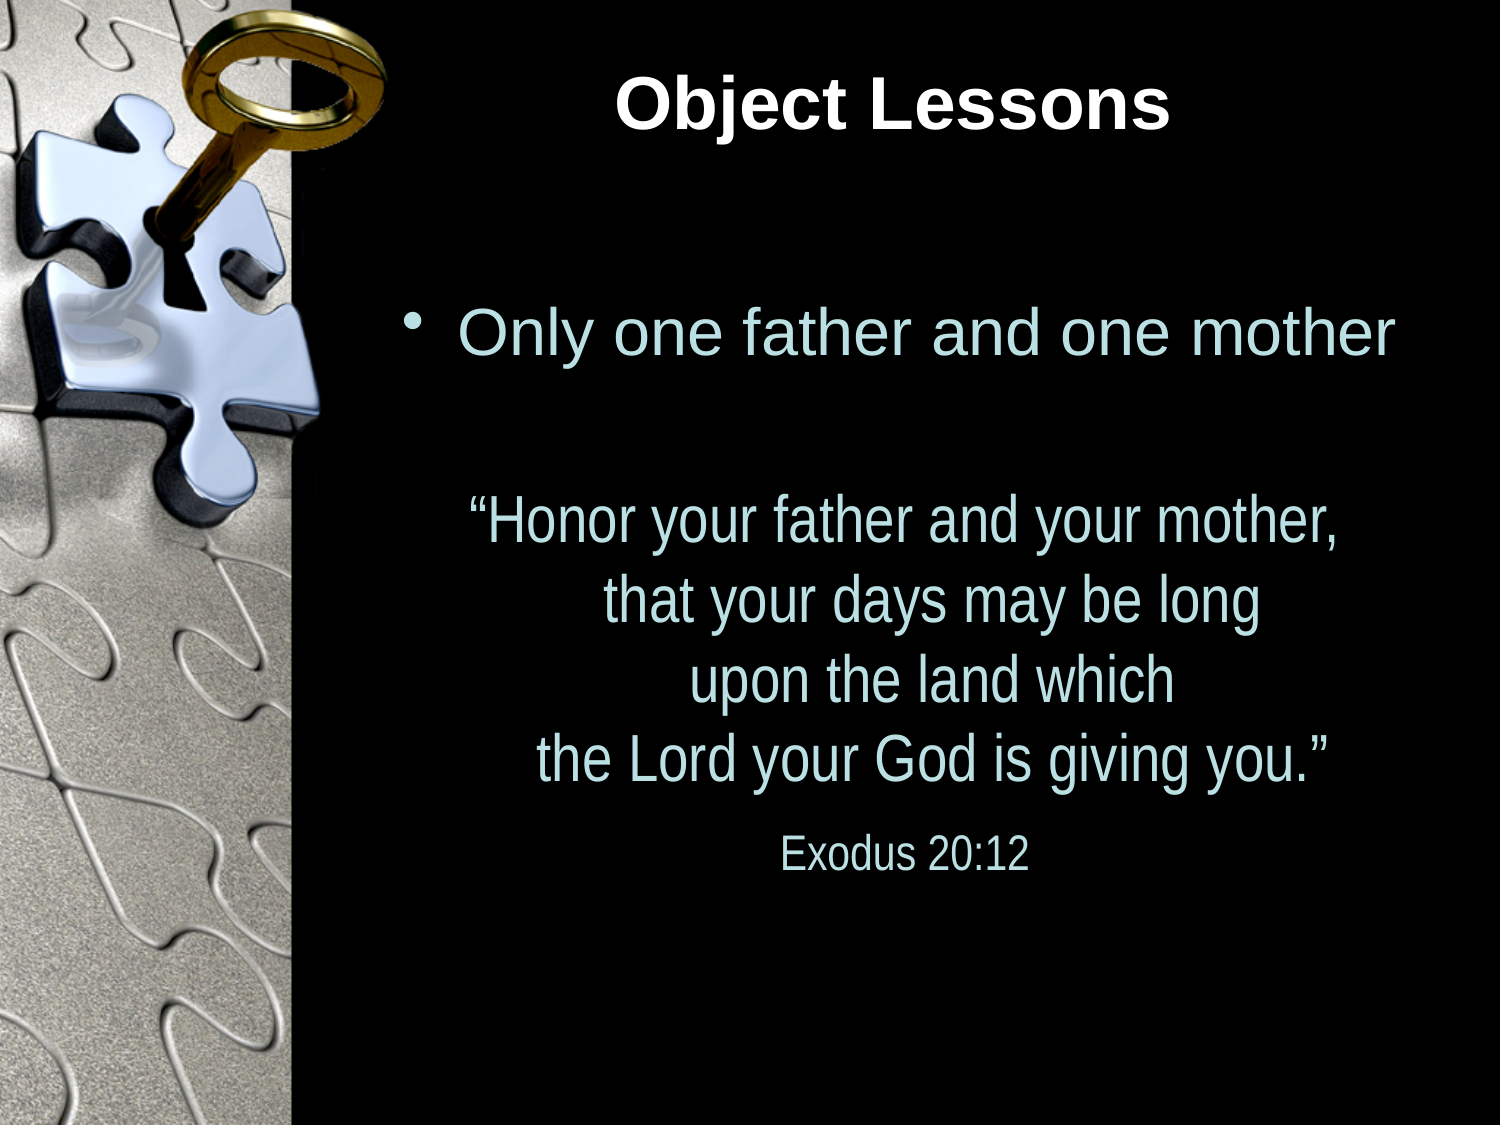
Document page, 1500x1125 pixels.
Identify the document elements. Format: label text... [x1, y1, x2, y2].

list Only one father and one mother “Honor your father and your mother, that your days may be long upon the land which the Lord your God is giving you.” Exodus 20:12 [386, 281, 1424, 988]
title Object Lessons [299, 24, 1488, 176]
picture [0, 0, 1500, 1125]
